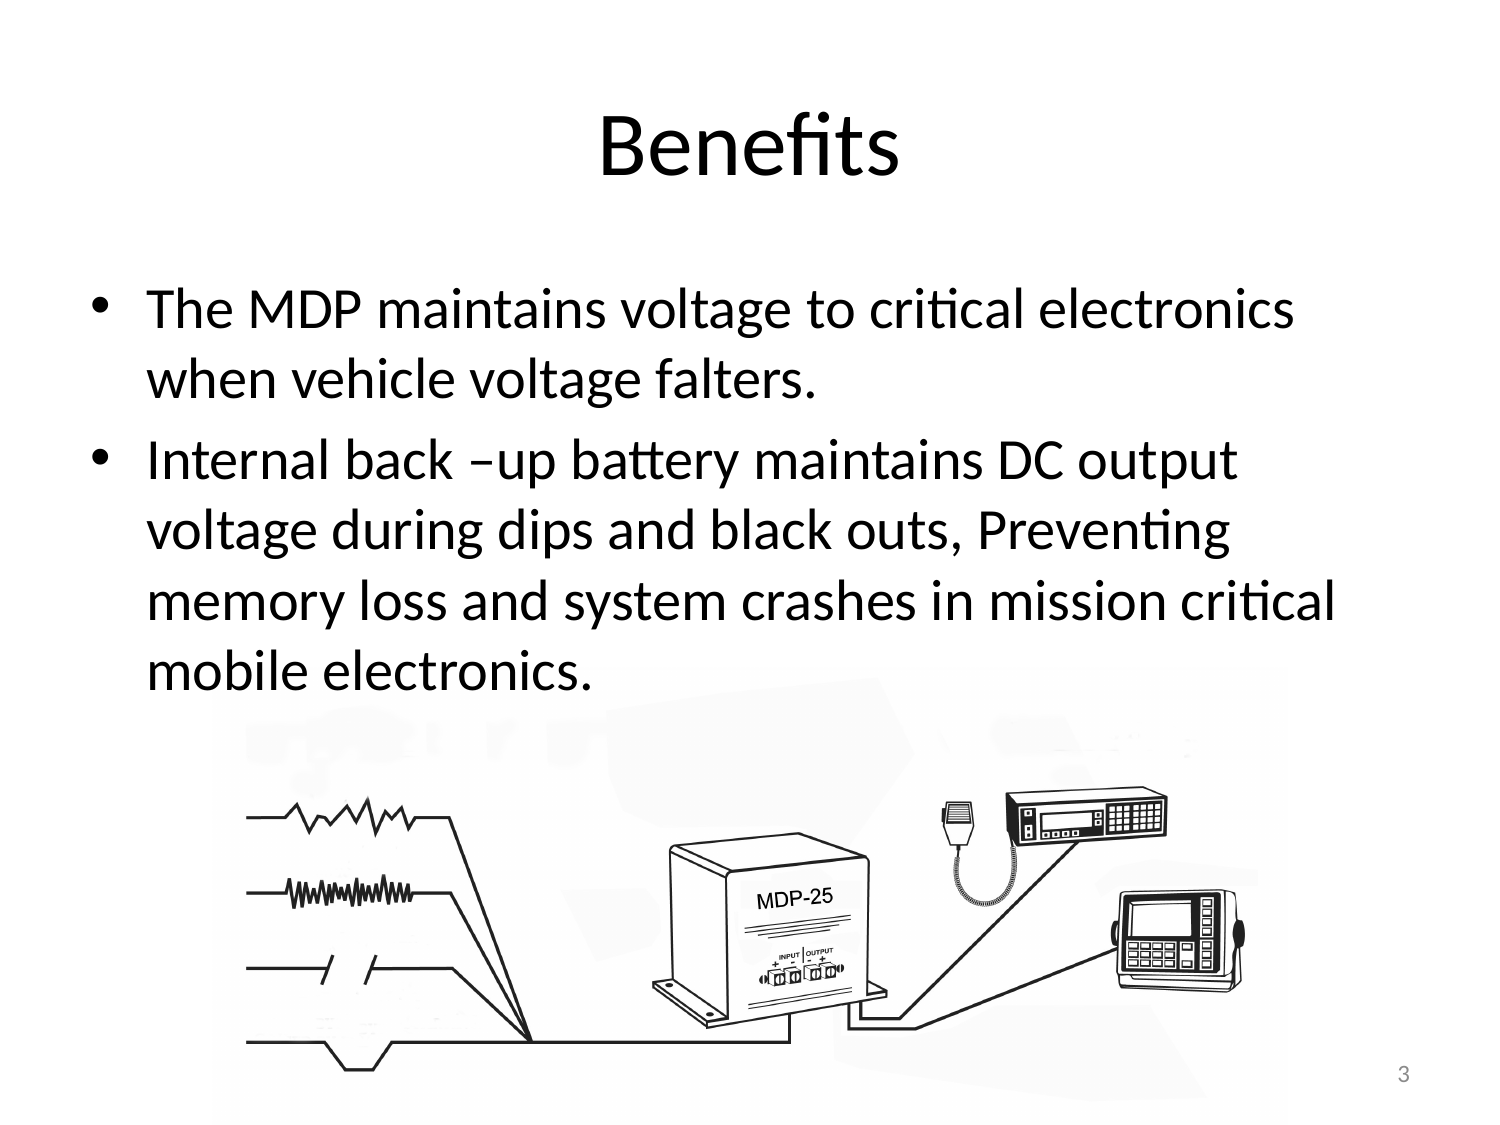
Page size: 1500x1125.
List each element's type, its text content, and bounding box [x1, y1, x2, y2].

slide_number 3 [1291, 1042, 1425, 1103]
list The MDP maintains voltage to critical electronics when vehicle voltage falters. Internal back –up battery maintains DC output voltage during dips and black outs, Preventing memory loss and system crashes in mission critical mobile electronics. [74, 262, 1426, 713]
picture [212, 666, 1288, 1125]
title Benefits [74, 44, 1426, 233]
